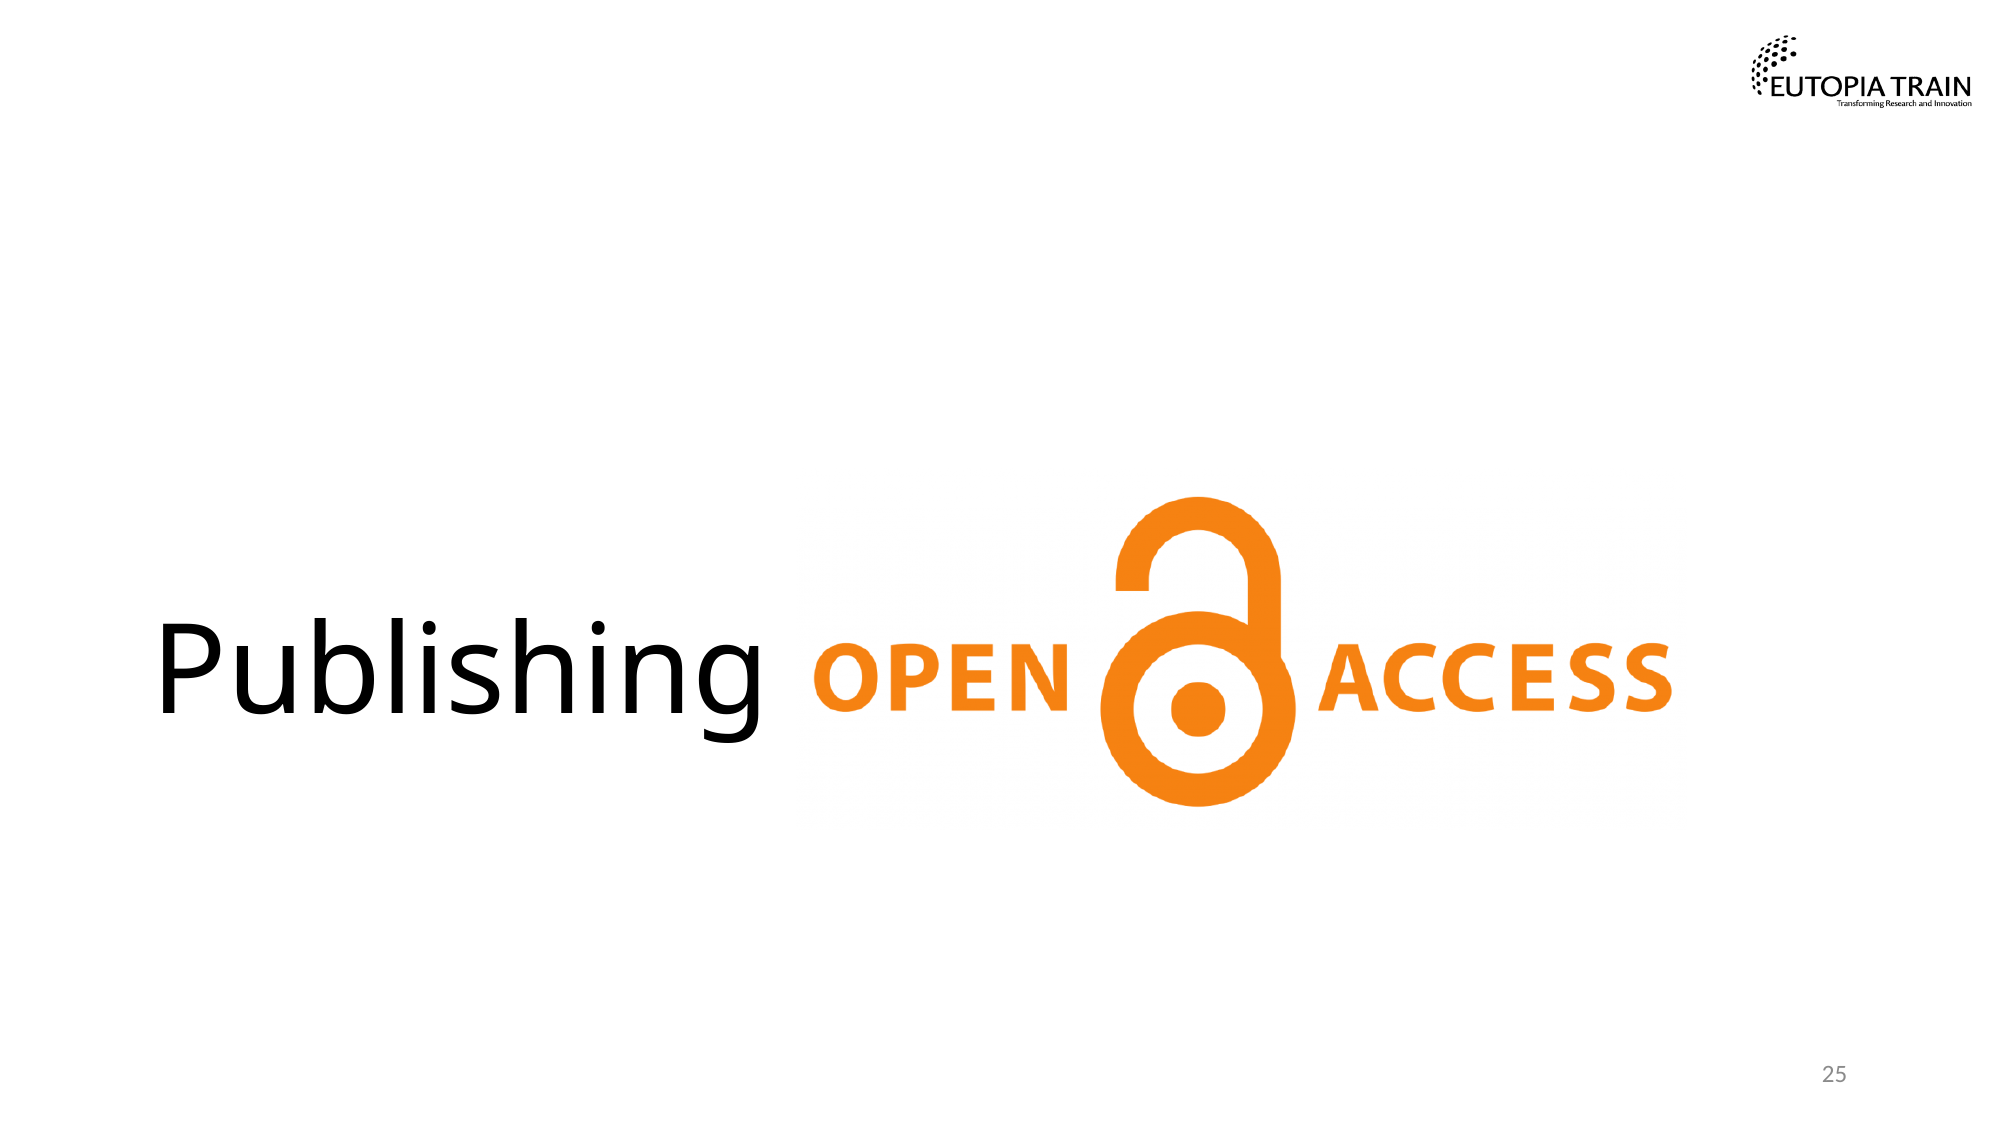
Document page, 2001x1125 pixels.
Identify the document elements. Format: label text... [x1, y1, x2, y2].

slide_number 25 [1412, 1042, 1863, 1103]
title Publishing in [136, 280, 1862, 749]
picture [1749, 31, 1976, 111]
picture [796, 468, 1687, 830]
